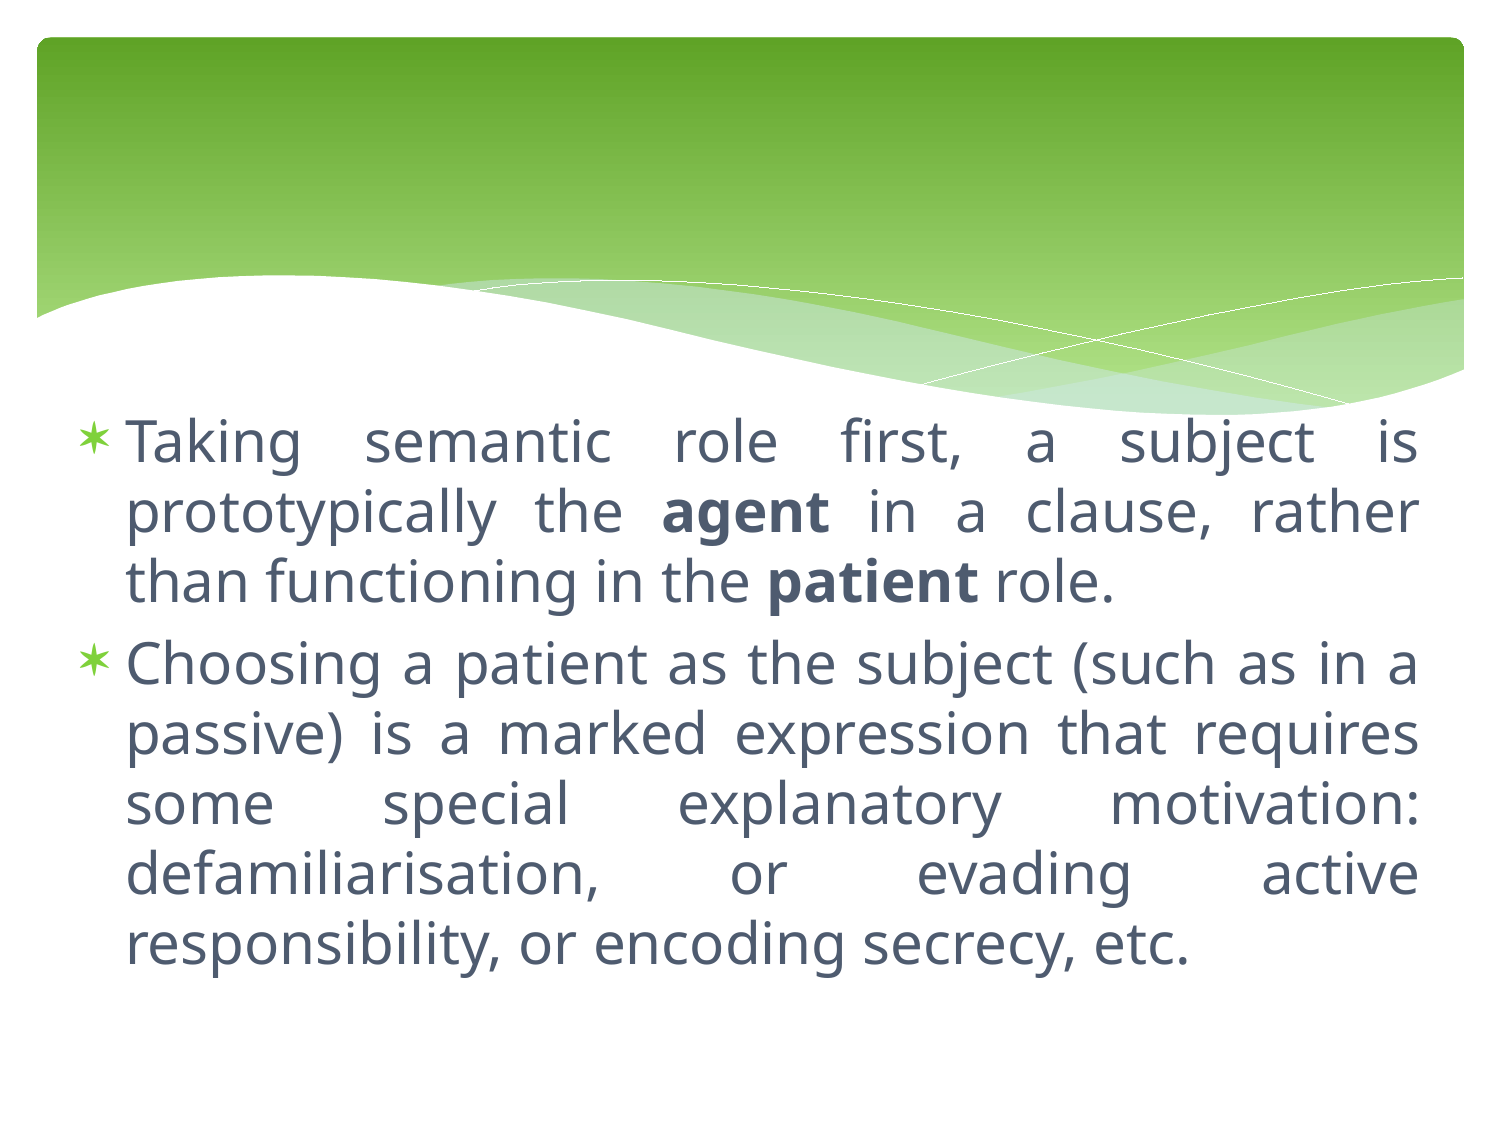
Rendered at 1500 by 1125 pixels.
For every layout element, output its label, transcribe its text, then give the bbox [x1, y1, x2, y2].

list Taking semantic role first, a subject is prototypically the agent in a clause, rather than functioning in the patient role. Choosing a patient as the subject (such as in a passive) is a marked expression that requires some special explanatory motivation: defamiliarisation, or evading active responsibility, or encoding secrecy, etc. [64, 397, 1436, 964]
